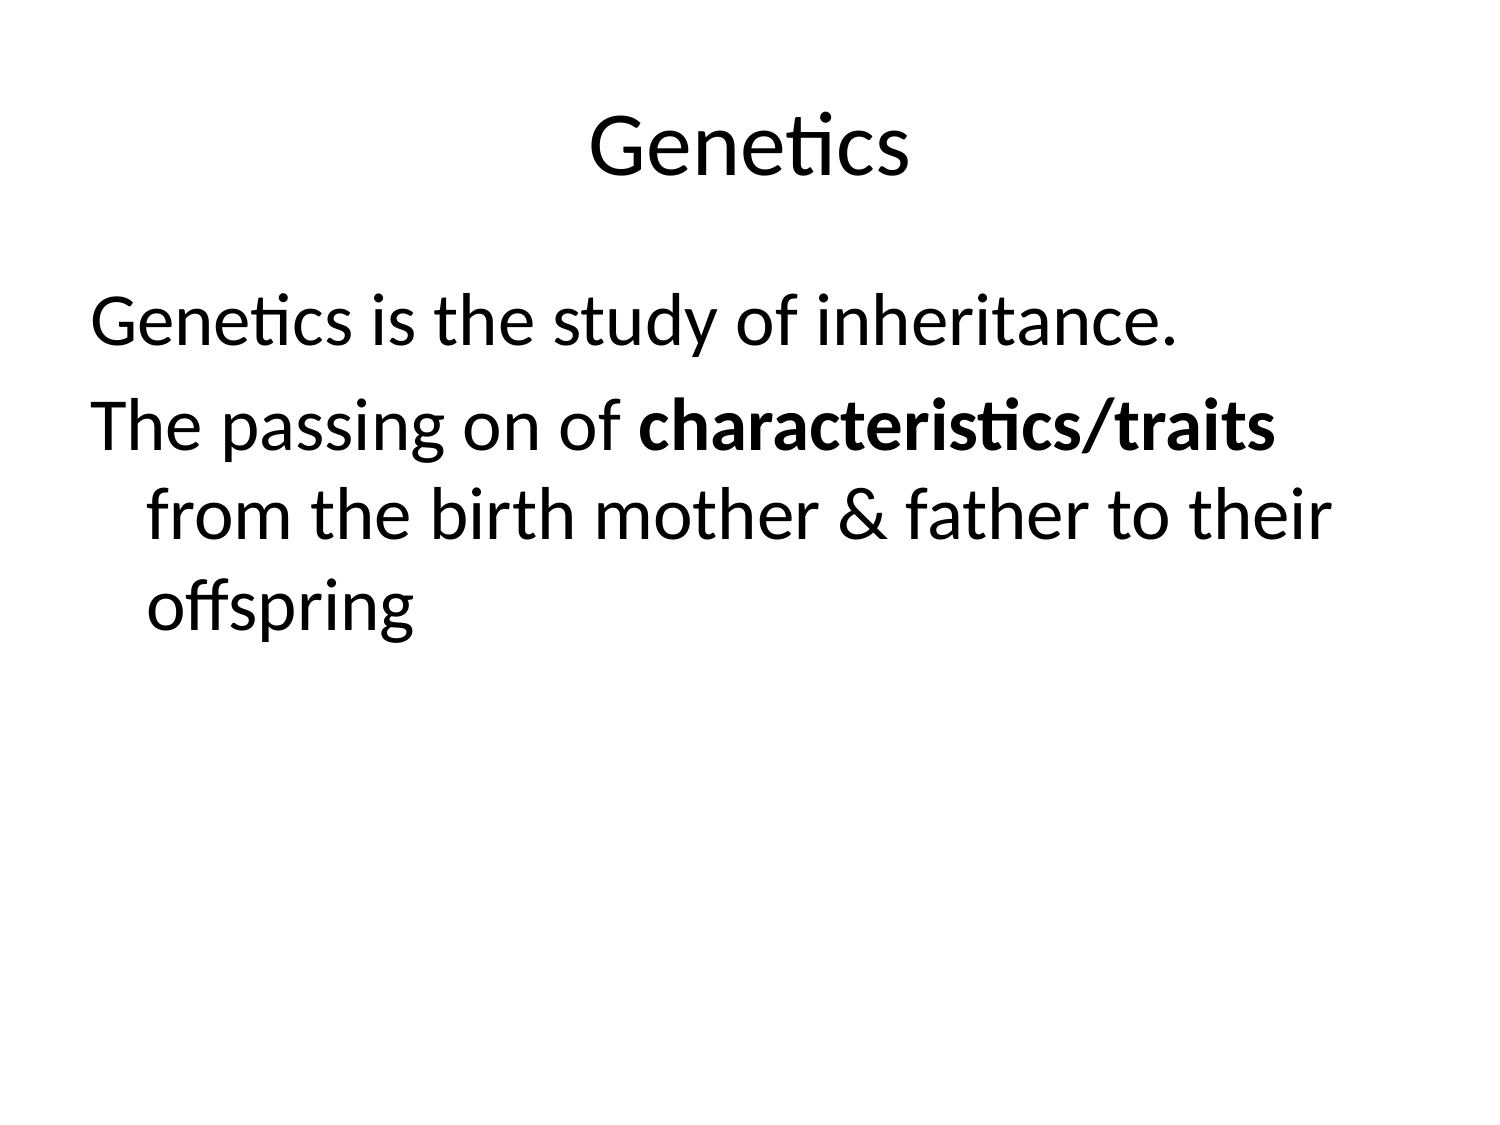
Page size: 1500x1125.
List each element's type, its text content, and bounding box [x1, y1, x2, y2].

title Genetics [75, 45, 1425, 233]
list Genetics is the study of inheritance. The passing on of characteristics/traits from the birth mother & father to their offspring [75, 262, 1425, 1005]
